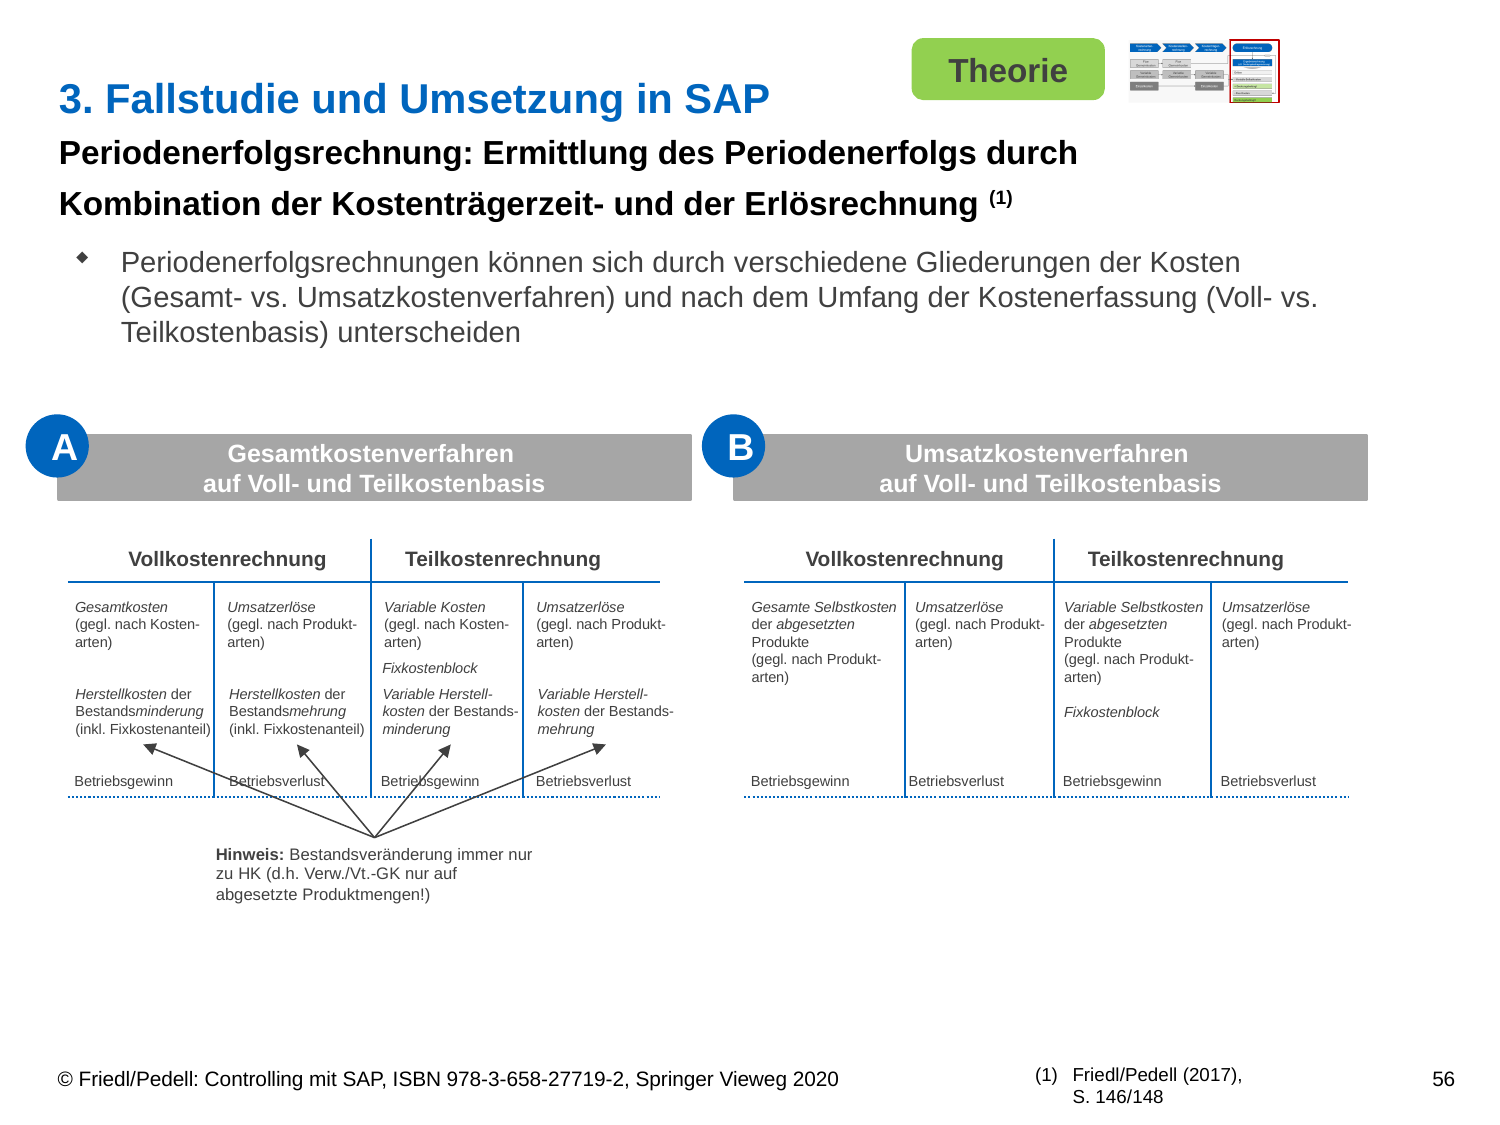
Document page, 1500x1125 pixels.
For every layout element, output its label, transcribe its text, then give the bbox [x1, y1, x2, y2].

text_box A [25, 414, 89, 478]
text_box Periodenerfolgsrechnungen können sich durch verschiedene Gliederungen der Kosten (Gesamt- vs. Umsatzkostenverfahren) und nach dem Umfang der Kostenerfassung (Voll- vs. Teilkostenbasis) unterscheiden [58, 236, 1347, 381]
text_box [374, 745, 607, 838]
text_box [58, 538, 691, 799]
text_box Hinweis: Bestandsveränderung immer nur zu HK (d.h. Verw./Vt.-GK nur auf abgesetzte Produktmengen!) [204, 846, 545, 910]
text_box Friedl/Pedell (2017), S. 146/148 [1020, 1054, 1278, 1115]
footer © Friedl/Pedell: Controlling mit SAP, ISBN 978-3-658-27719-2, Springer Vieweg 2020 [42, 1058, 1235, 1113]
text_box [1128, 39, 1280, 104]
list Periodenerfolgsrechnung: Ermittlung des Periodenerfolgs durch Kombination der Kostenträgerzeit- und der Erlösrechnung (1) [58, 121, 1278, 171]
text_box Gesamtkostenverfahren auf Voll- und Teilkostenbasis [57, 434, 692, 501]
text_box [734, 538, 1369, 799]
text_box Umsatzkostenverfahren auf Voll- und Teilkostenbasis [733, 434, 1368, 501]
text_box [142, 745, 371, 838]
text_box Theorie [911, 38, 1105, 101]
slide_number 56 [1262, 1058, 1470, 1119]
title 3. Fallstudie und Umsetzung in SAP [58, 58, 1278, 119]
text_box B [701, 414, 766, 478]
